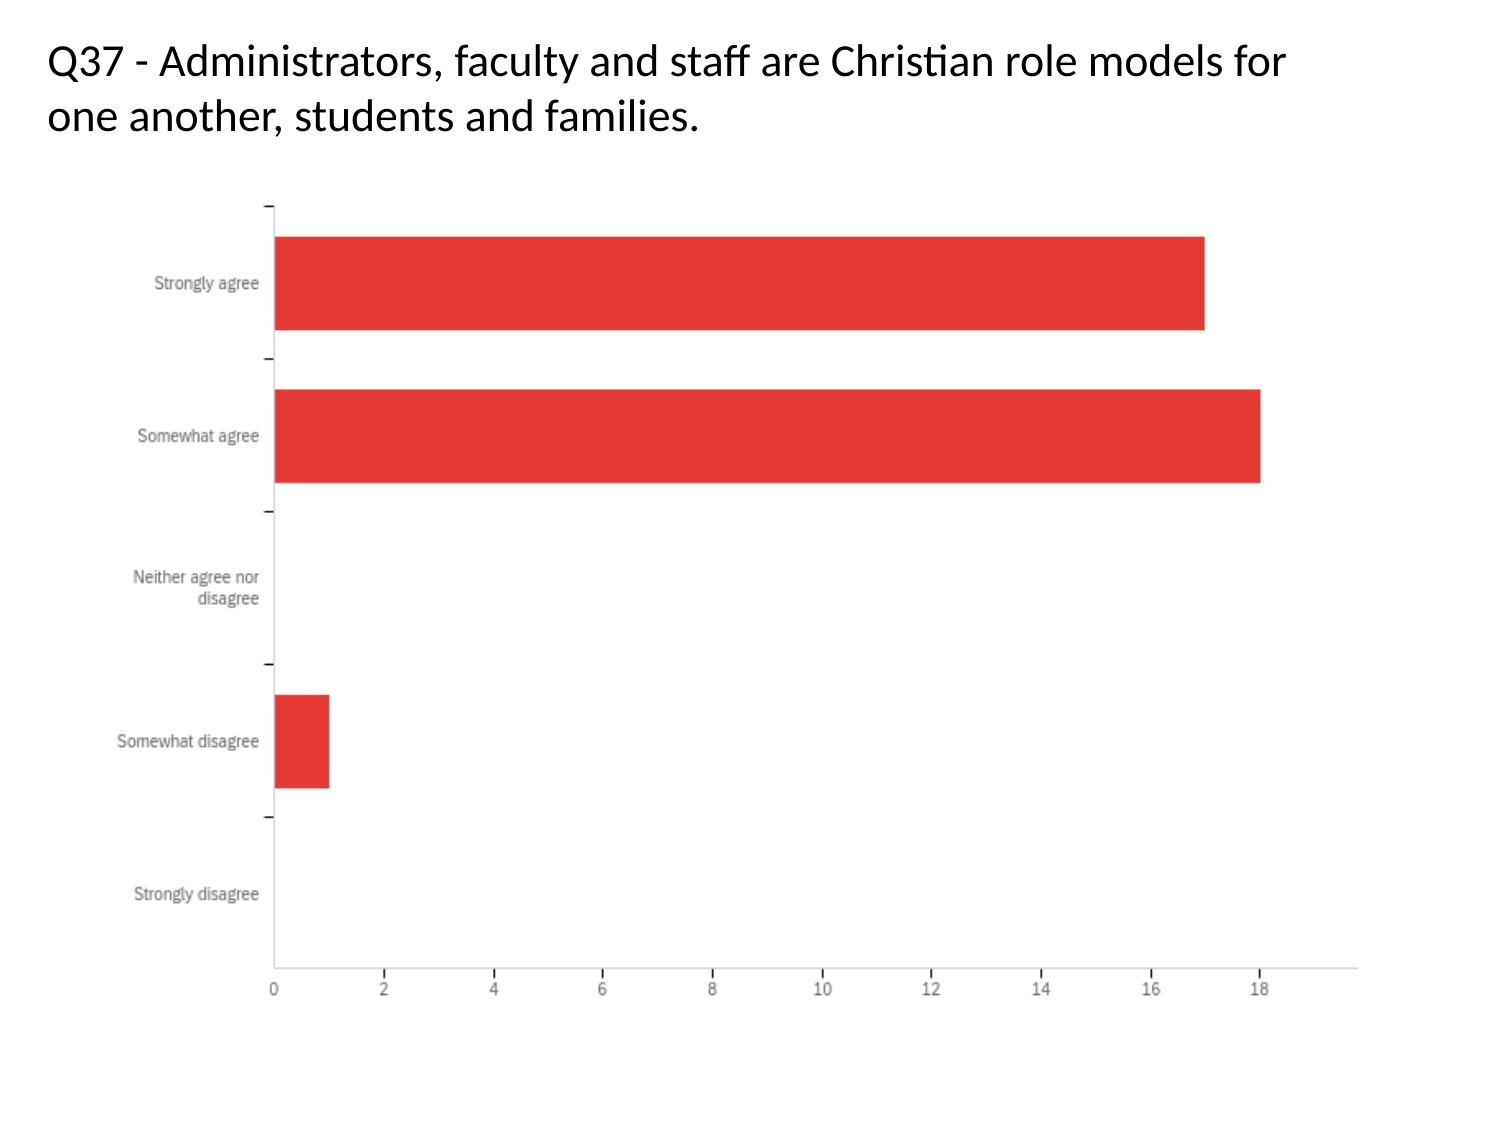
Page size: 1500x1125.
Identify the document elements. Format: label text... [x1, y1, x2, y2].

text_box Q37 - Administrators, faculty and staff are Christian role models for one another, students and families. [32, 22, 1383, 84]
picture [93, 196, 1407, 1018]
